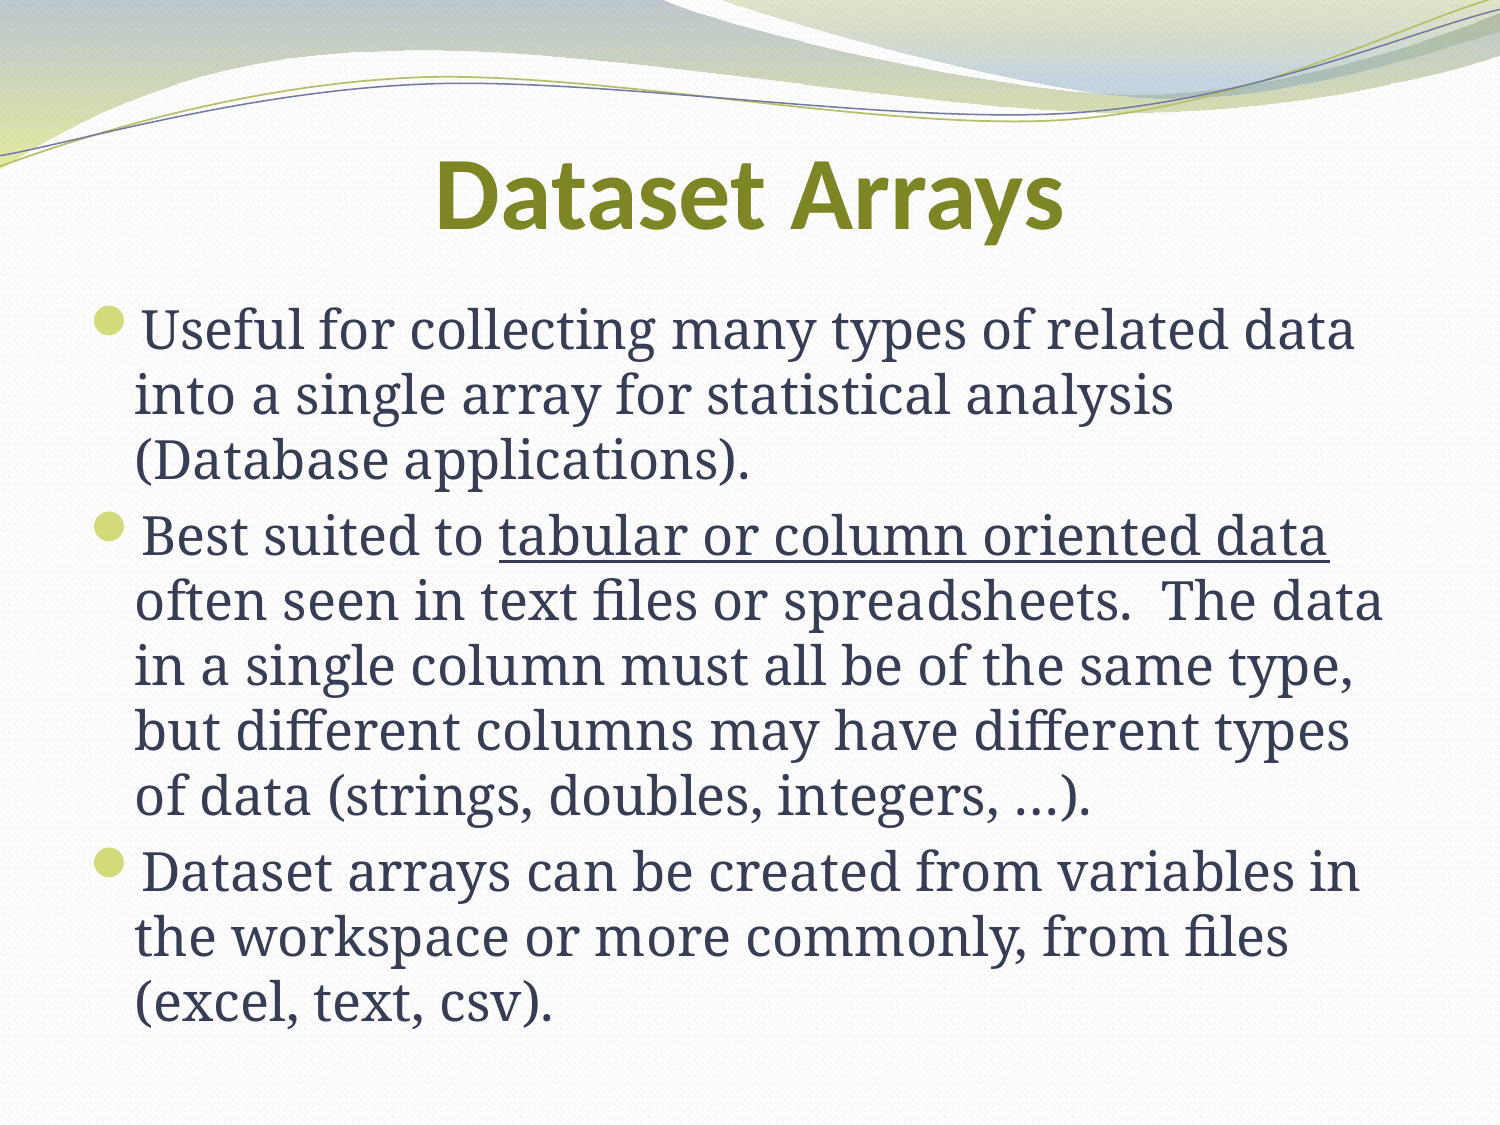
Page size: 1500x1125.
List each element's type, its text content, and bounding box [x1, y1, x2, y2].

title Dataset Arrays [75, 62, 1425, 250]
list Useful for collecting many types of related data into a single array for statistical analysis (Database applications). Best suited to tabular or column oriented data often seen in text files or spreadsheets. The data in a single column must all be of the same type, but different columns may have different types of data (strings, doubles, integers, …). Dataset arrays can be created from variables in the workspace or more commonly, from files (excel, text, csv). [75, 287, 1425, 1088]
